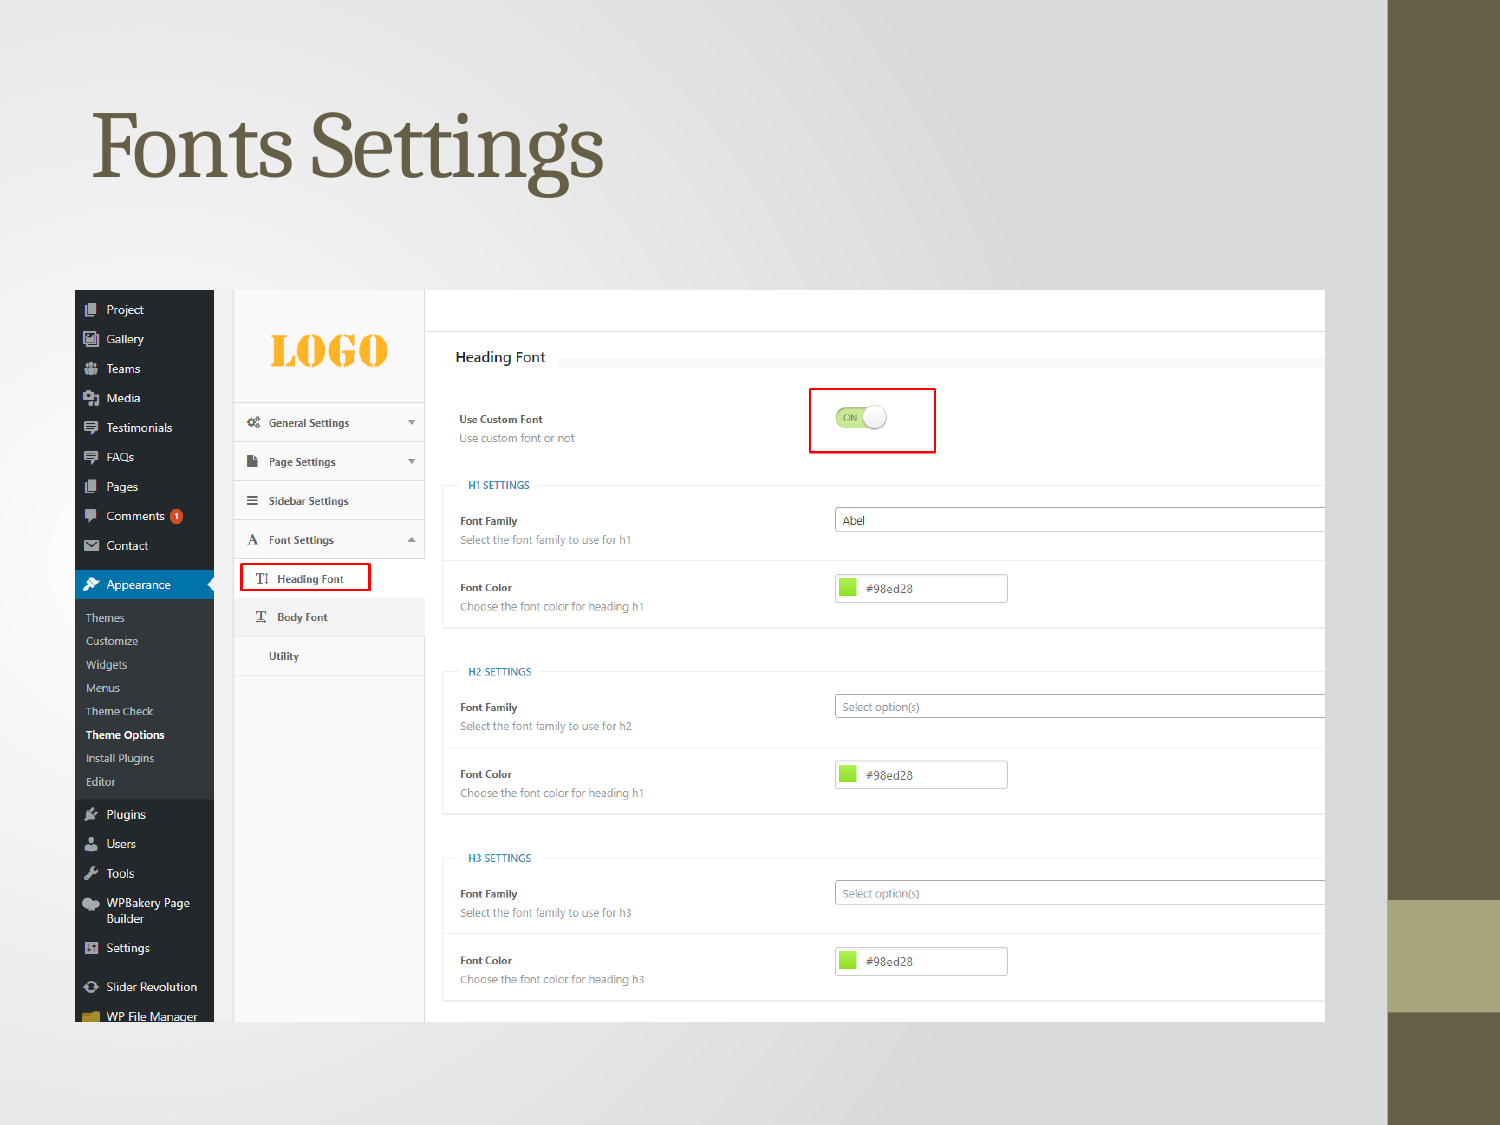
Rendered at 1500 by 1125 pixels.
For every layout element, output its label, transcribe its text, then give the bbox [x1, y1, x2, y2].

title Fonts Settings [75, 45, 1325, 233]
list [74, 289, 1326, 1023]
